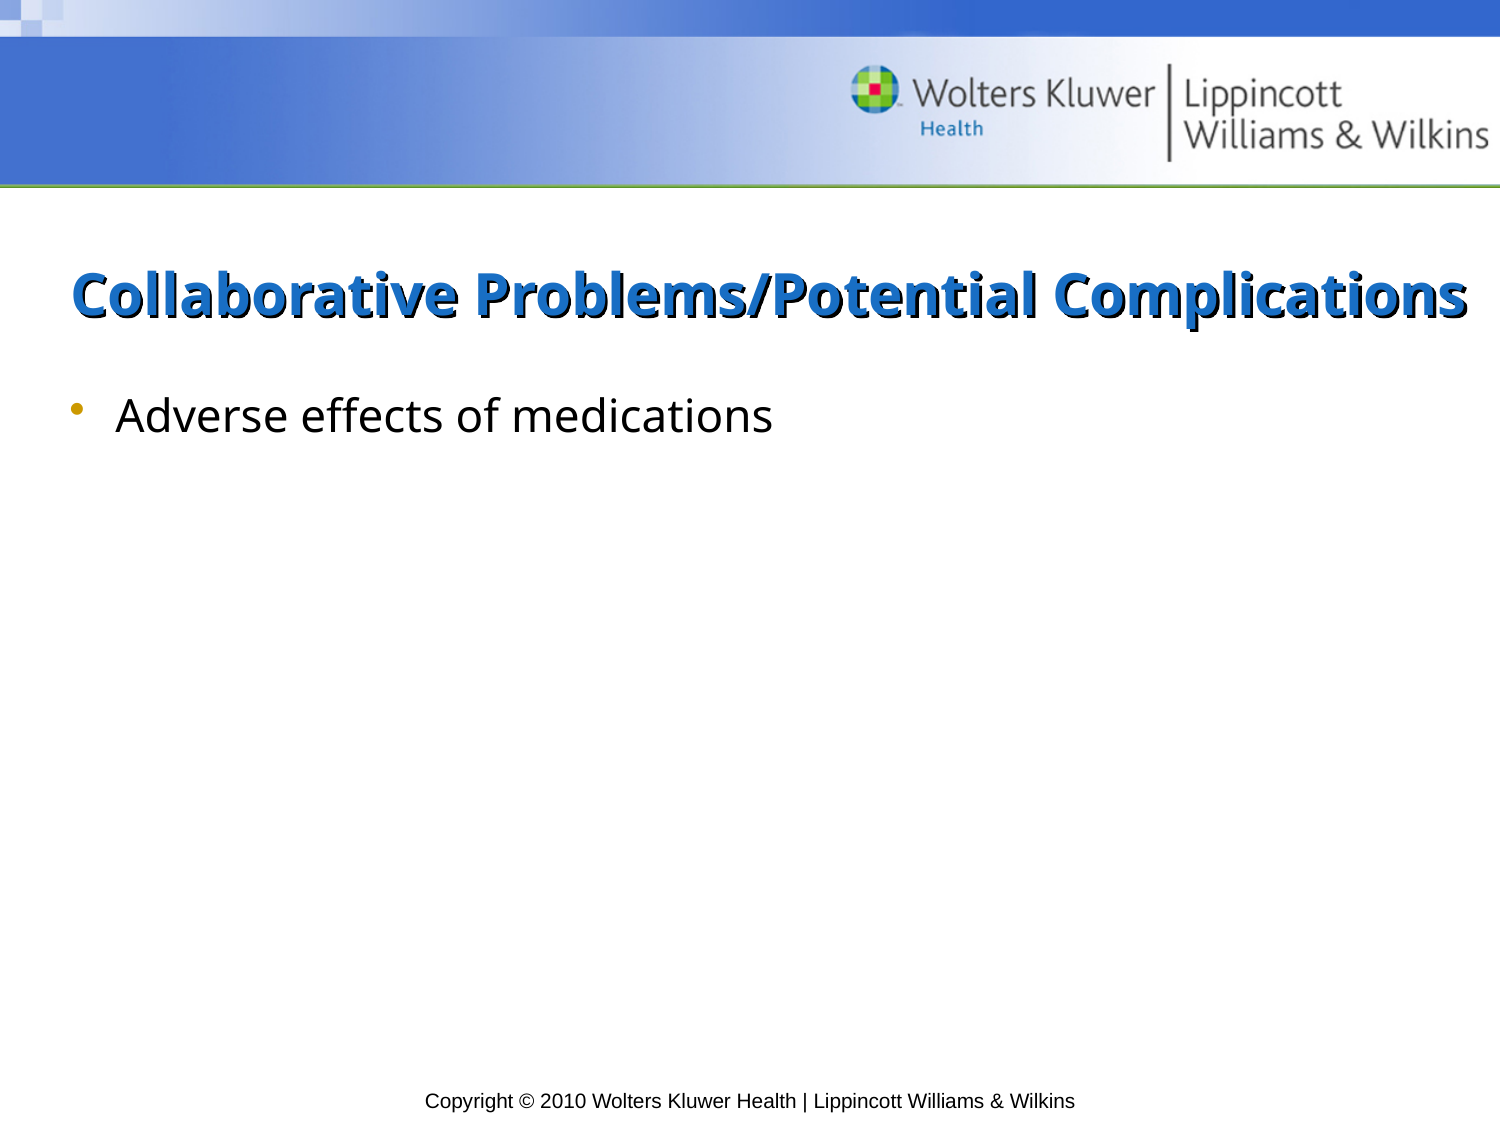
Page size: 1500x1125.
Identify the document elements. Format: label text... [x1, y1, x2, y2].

title Collaborative Problems/Potential Complications [70, 201, 1470, 329]
list Adverse effects of medications [53, 384, 1468, 1088]
picture [0, 0, 1500, 188]
